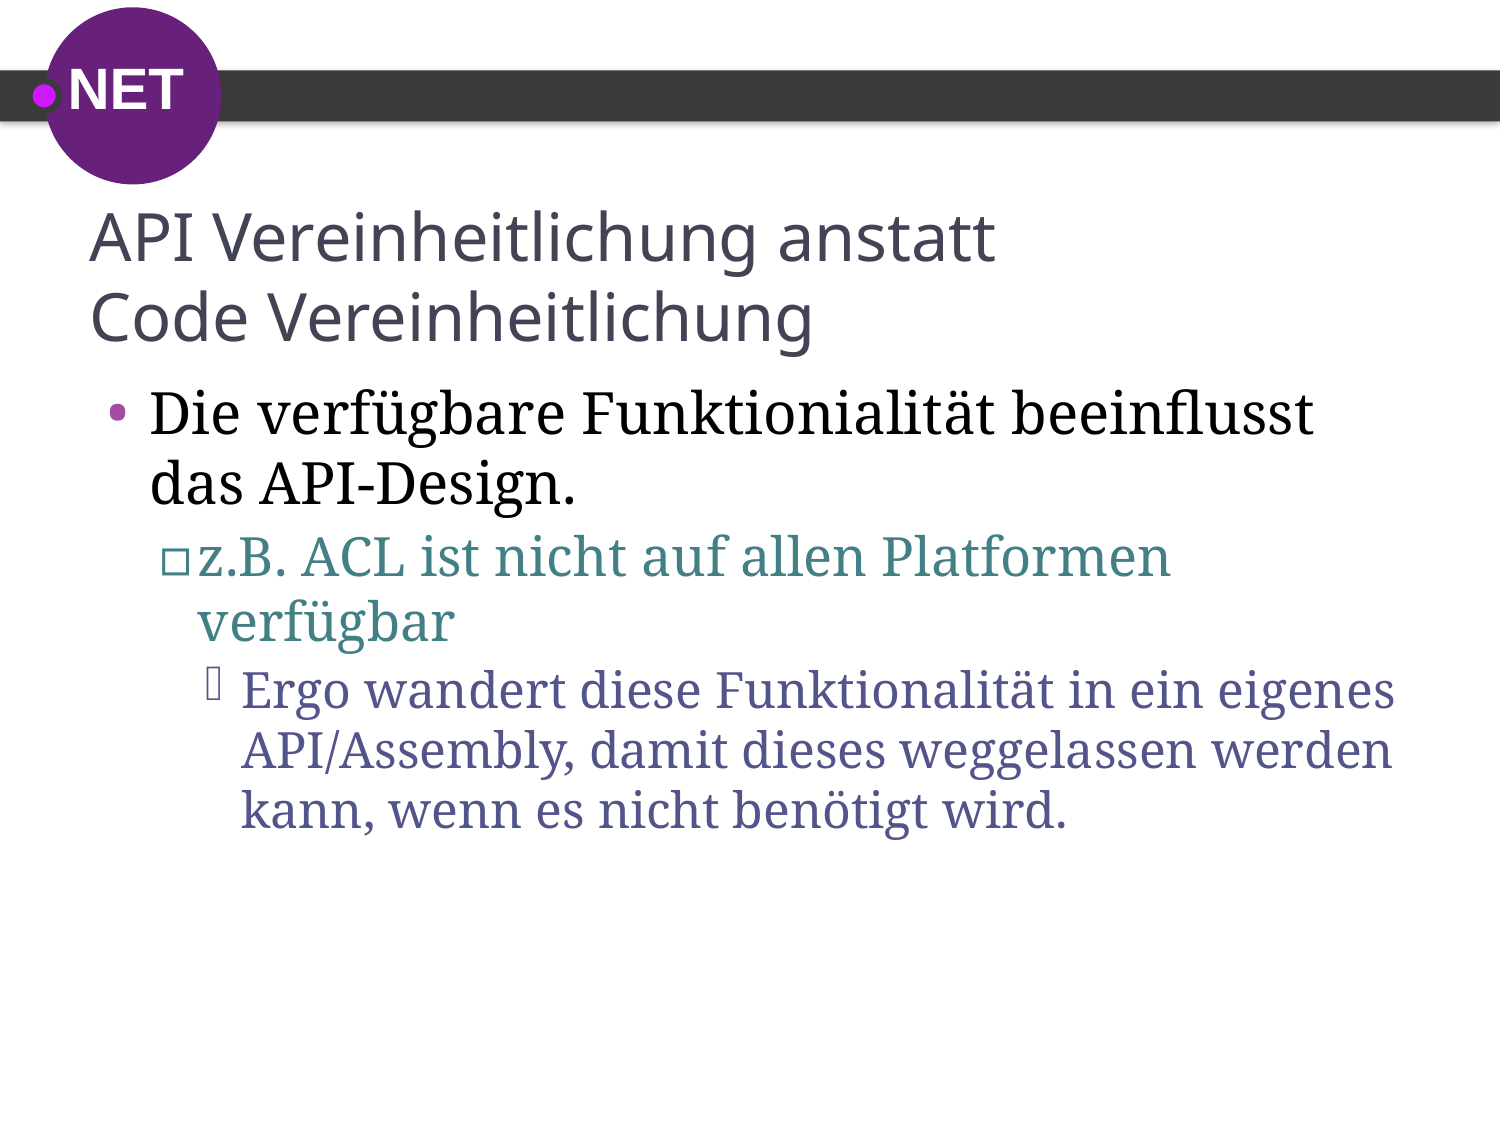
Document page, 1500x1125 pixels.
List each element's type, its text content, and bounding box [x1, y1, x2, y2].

list Die verfügbare Funktionialität beeinflusst das API-Design. z.B. ACL ist nicht auf allen Platformen verfügbar Ergo wandert diese Funktionalität in ein eigenes API/Assembly, damit dieses weggelassen werden kann, wenn es nicht benötigt wird. [75, 368, 1425, 1079]
title API Vereinheitlichung anstatt Code Vereinheitlichung [75, 187, 1425, 363]
